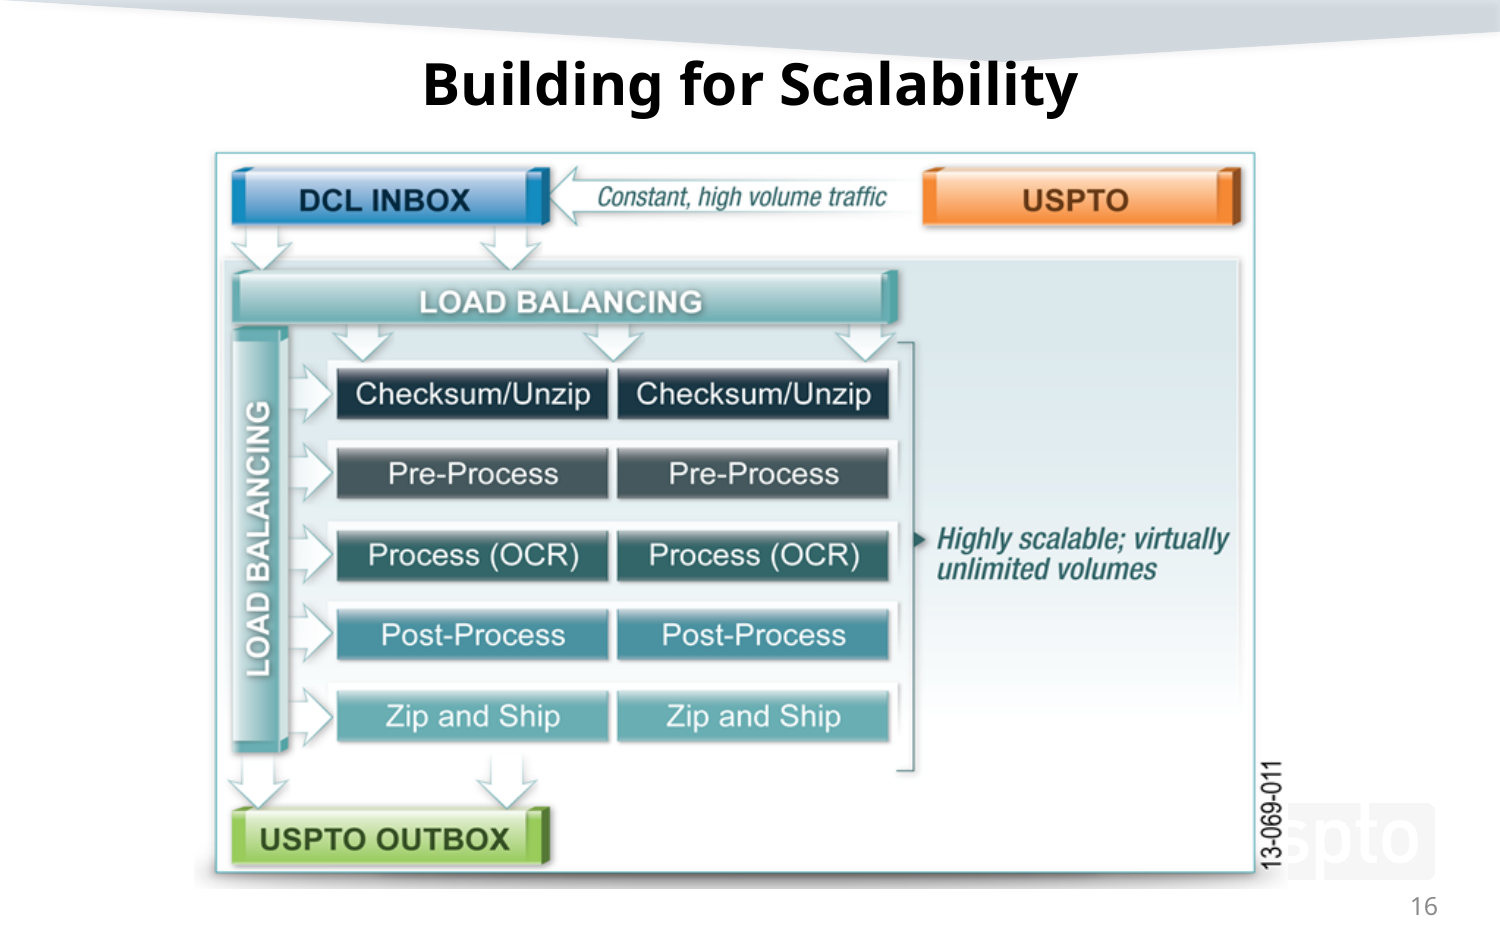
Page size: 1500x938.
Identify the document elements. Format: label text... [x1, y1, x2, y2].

picture [194, 132, 1288, 890]
title Building for Scalability [18, 32, 1482, 132]
slide_number 16 [1135, 882, 1454, 933]
